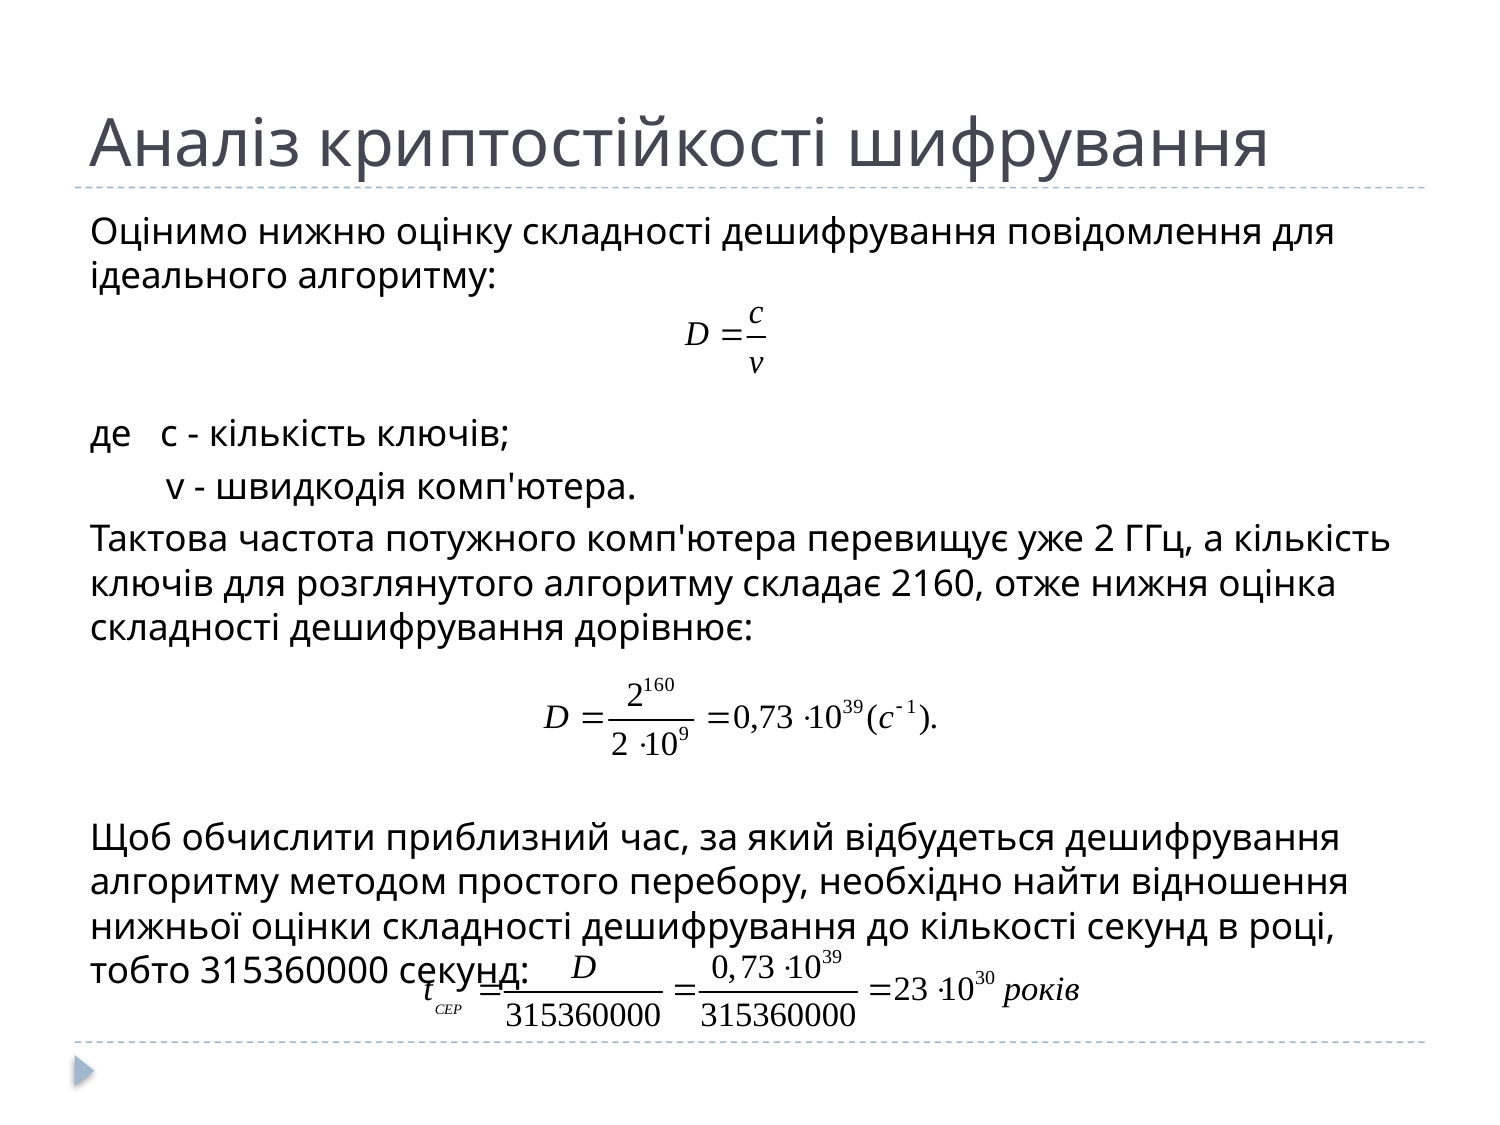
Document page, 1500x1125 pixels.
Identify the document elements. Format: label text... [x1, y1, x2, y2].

list Оцінимо нижню оцінку складності дешифрування повідомлення для ідеального алгоритму: де с - кількість ключів; v - швидкодія комп'ютера. Тактова частота потужного комп'ютера перевищує уже 2 ГГц, а кількість ключів для розглянутого алгоритму складає 2160, отже нижня оцінка складності дешифрування дорівнює: Щоб обчислити приблизний час, за який відбудеться дешифрування алгоритму методом простого перебору, необхідно найти відношення нижньої оцінки складності дешифрування до кількості секунд в році, тобто 315360000 секунд: [75, 200, 1425, 1010]
title Аналіз криптостійкості шифрування [75, 24, 1425, 188]
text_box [537, 668, 944, 763]
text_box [678, 290, 774, 381]
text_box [418, 940, 1087, 1035]
